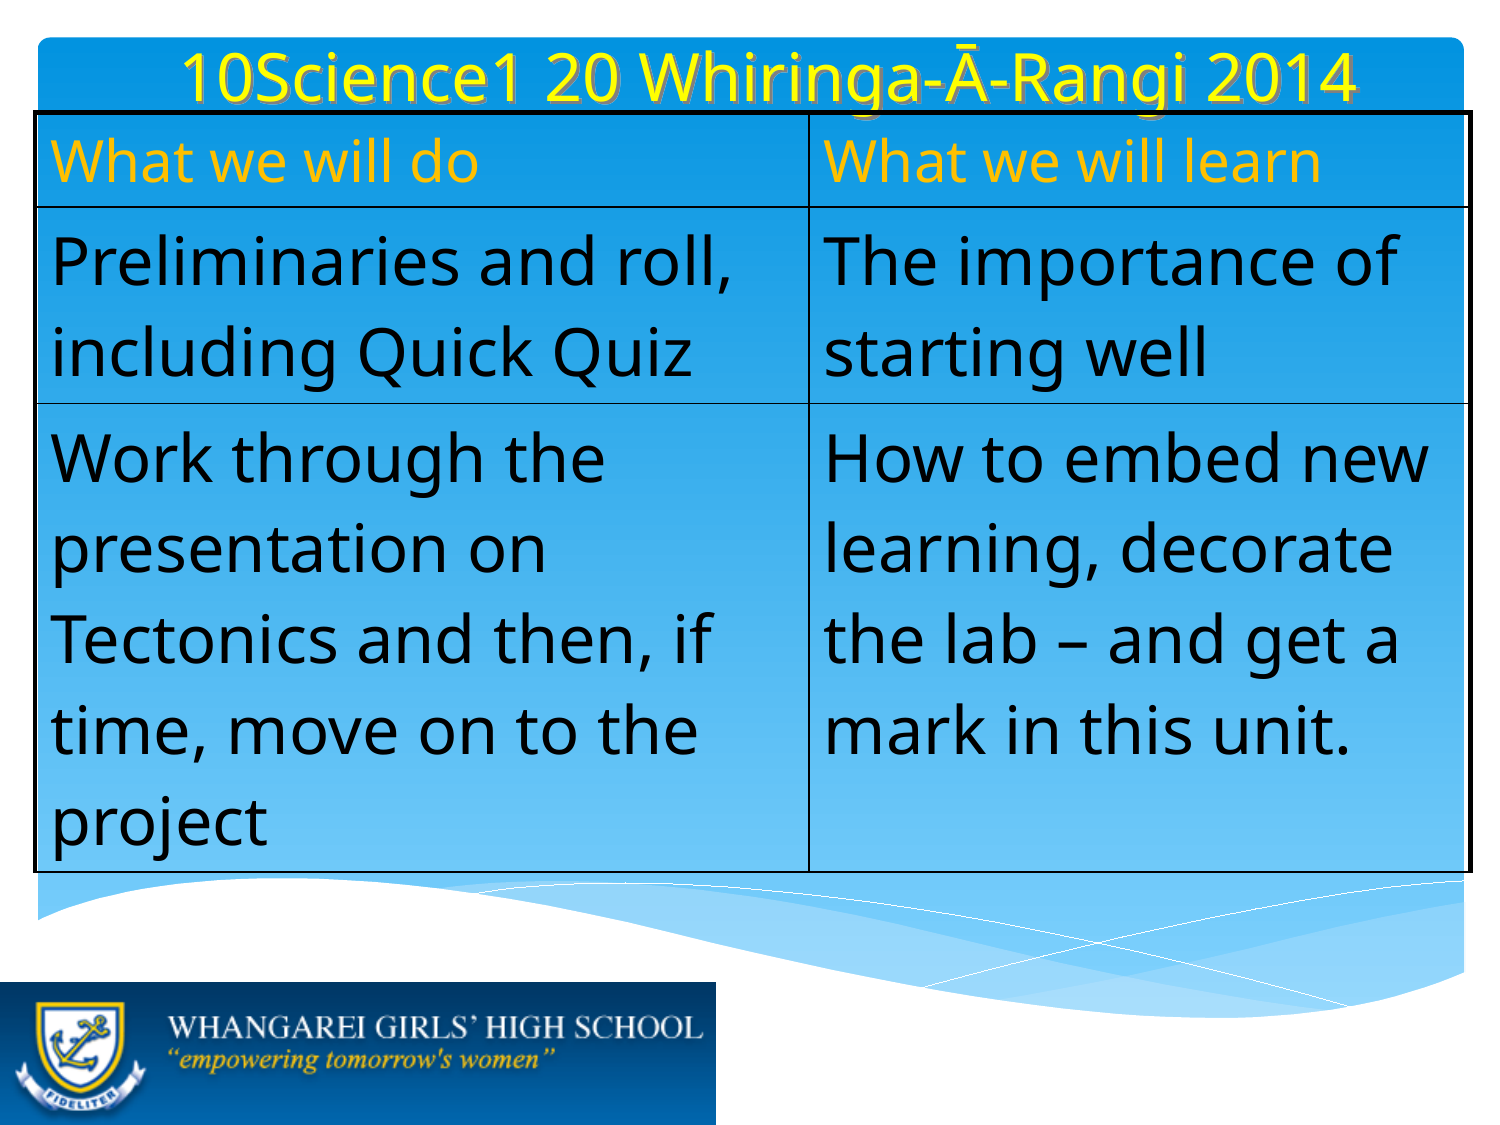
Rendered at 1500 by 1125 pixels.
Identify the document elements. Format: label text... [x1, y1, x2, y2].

table_header What we will do [37, 115, 808, 206]
table_cell Work through the presentation on Tectonics and then, if time, move on to the project [37, 404, 808, 871]
table_header What we will learn [810, 115, 1468, 206]
table_cell How to embed new learning, decorate the lab – and get a mark in this unit. [810, 404, 1468, 871]
table_cell Preliminaries and roll, including Quick Quiz [37, 208, 808, 403]
table_cell The importance of starting well [810, 208, 1468, 403]
picture [0, 982, 716, 1125]
text_box 10Science1 20 Whiringa-Ā-Rangi 2014 [162, 24, 1375, 110]
